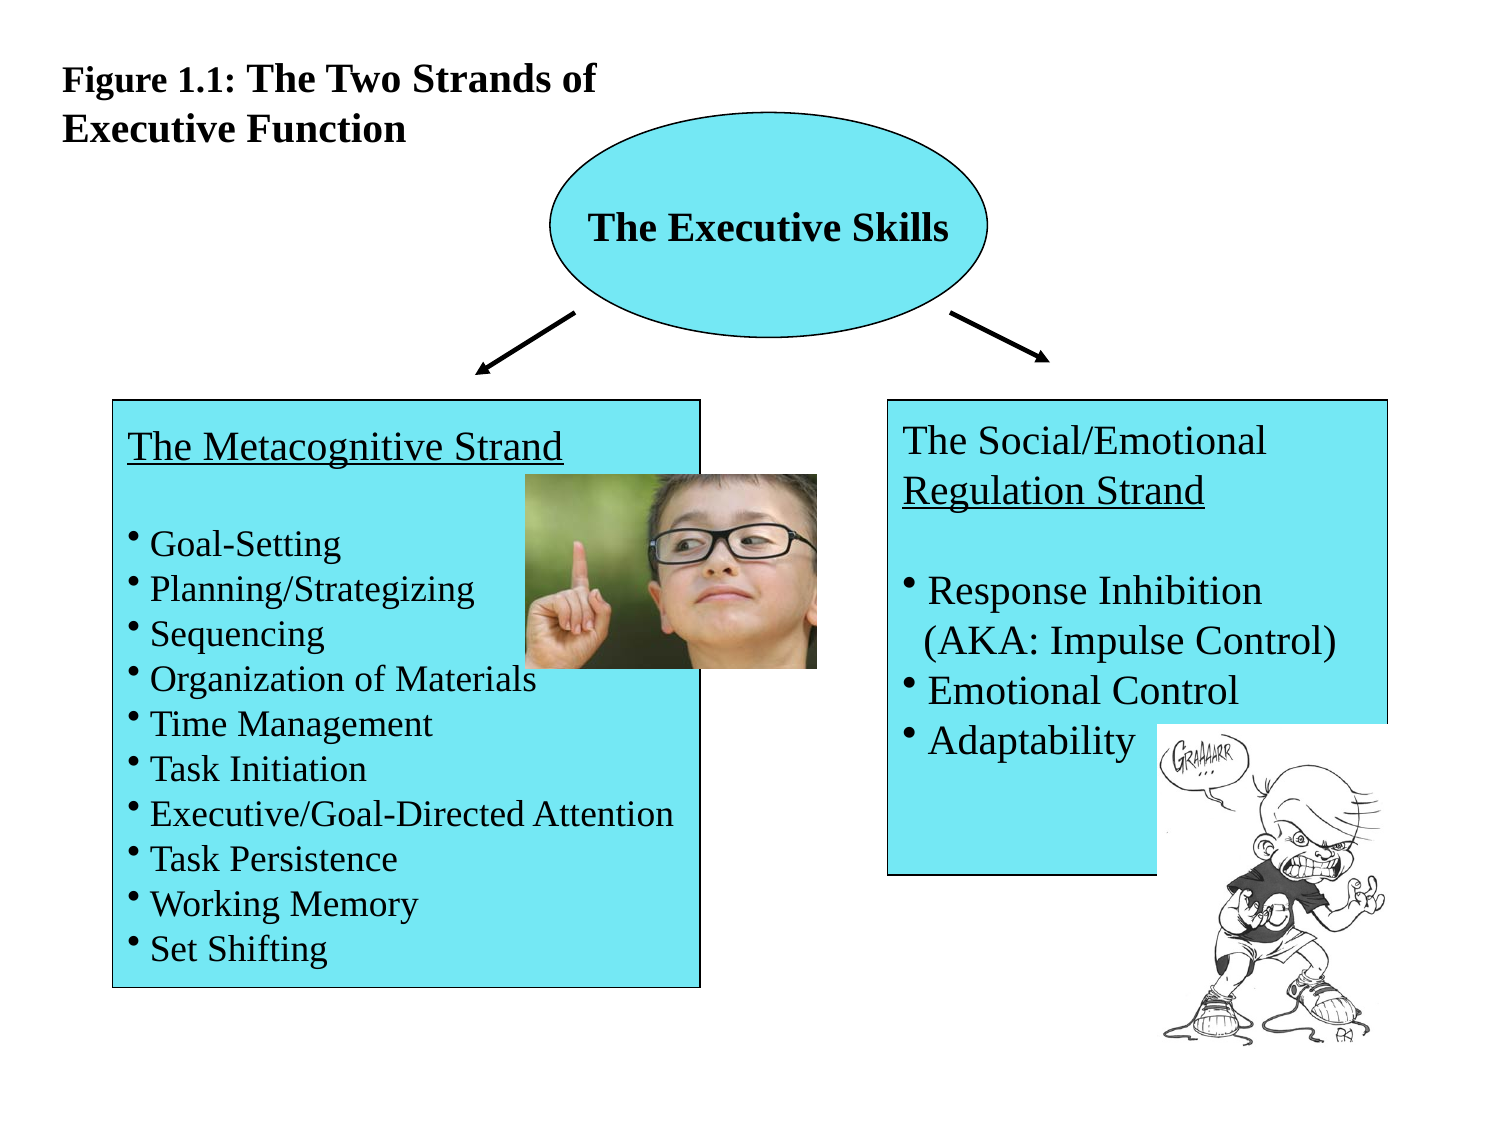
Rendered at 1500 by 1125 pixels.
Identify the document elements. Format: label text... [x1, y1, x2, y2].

picture [1156, 724, 1389, 1051]
text_box [949, 312, 1051, 363]
picture [524, 474, 818, 670]
text_box The Social/Emotional Regulation Strand Response Inhibition (AKA: Impulse Control) Emotional Control Adaptability [887, 399, 1388, 875]
text_box Figure 1.1: The Two Strands of Executive Function [47, 43, 613, 159]
text_box [474, 312, 576, 376]
text_box The Metacognitive Strand Goal-Setting Planning/Strategizing Sequencing Organization of Materials Time Management Task Initiation Executive/Goal-Directed Attention Task Persistence Working Memory Set Shifting [112, 399, 700, 988]
text_box The Executive Skills [549, 112, 988, 338]
